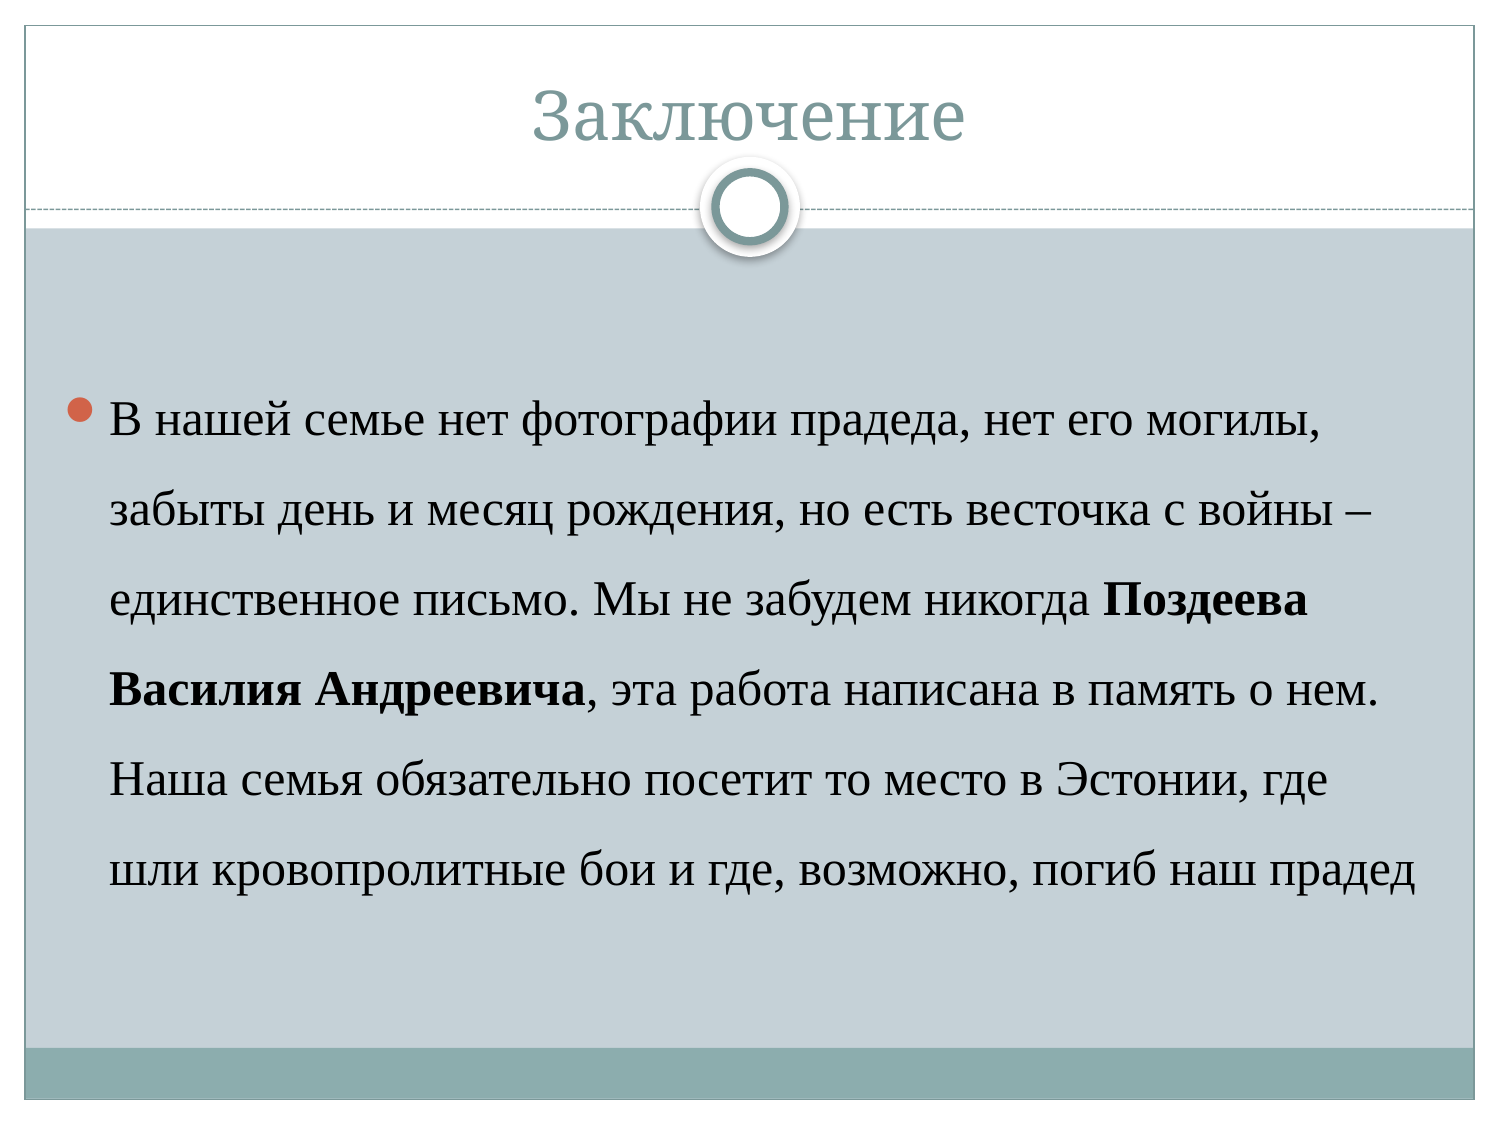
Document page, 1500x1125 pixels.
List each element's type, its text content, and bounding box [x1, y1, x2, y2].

list В нашей семье нет фотографии прадеда, нет его могилы, забыты день и месяц рождения, но есть весточка с войны – единственное письмо. Мы не забудем никогда Поздеева Василия Андреевича, эта работа написана в память о нем. Наша семья обязательно посетит то место в Эстонии, где шли кровопролитные бои и где, возможно, погиб наш прадед [49, 250, 1445, 1001]
title Заключение [49, 37, 1450, 162]
